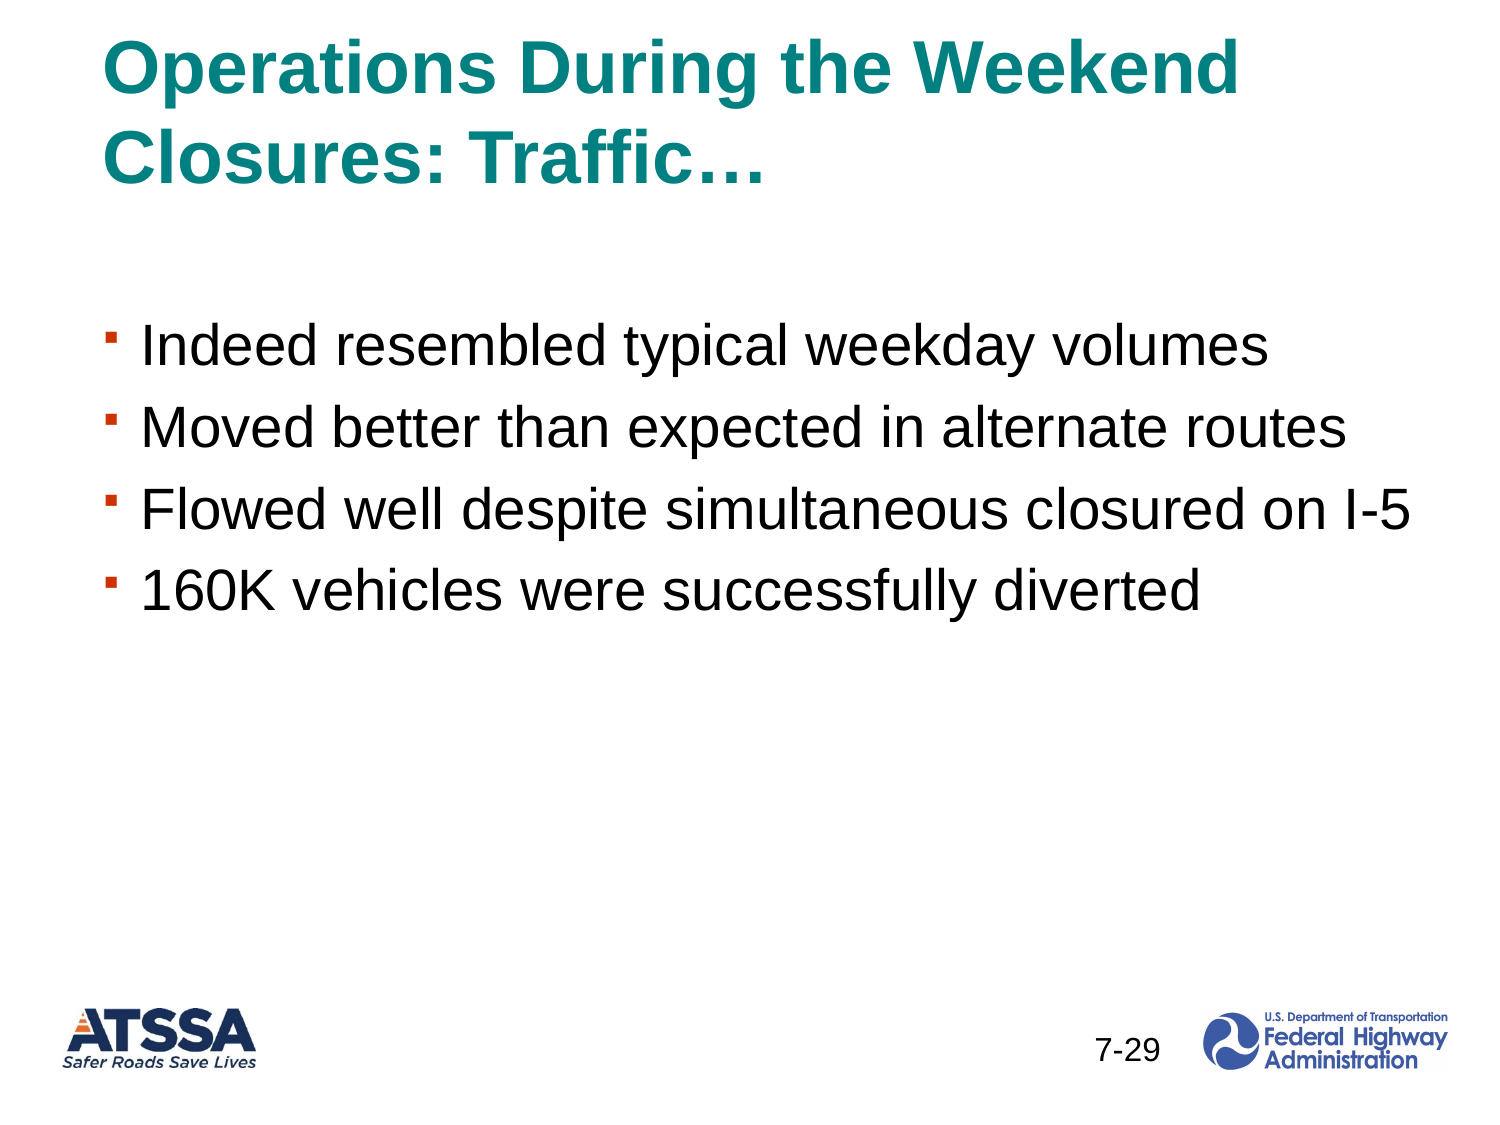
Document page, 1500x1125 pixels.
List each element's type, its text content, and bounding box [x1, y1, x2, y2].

picture [62, 1008, 256, 1068]
list Indeed resembled typical weekday volumes Moved better than expected in alternate routes Flowed well despite simultaneous closured on I-5 160K vehicles were successfully diverted [87, 299, 1451, 1001]
picture [1200, 1008, 1450, 1072]
title Operations During the Weekend Closures: Traffic… [87, 0, 1500, 218]
